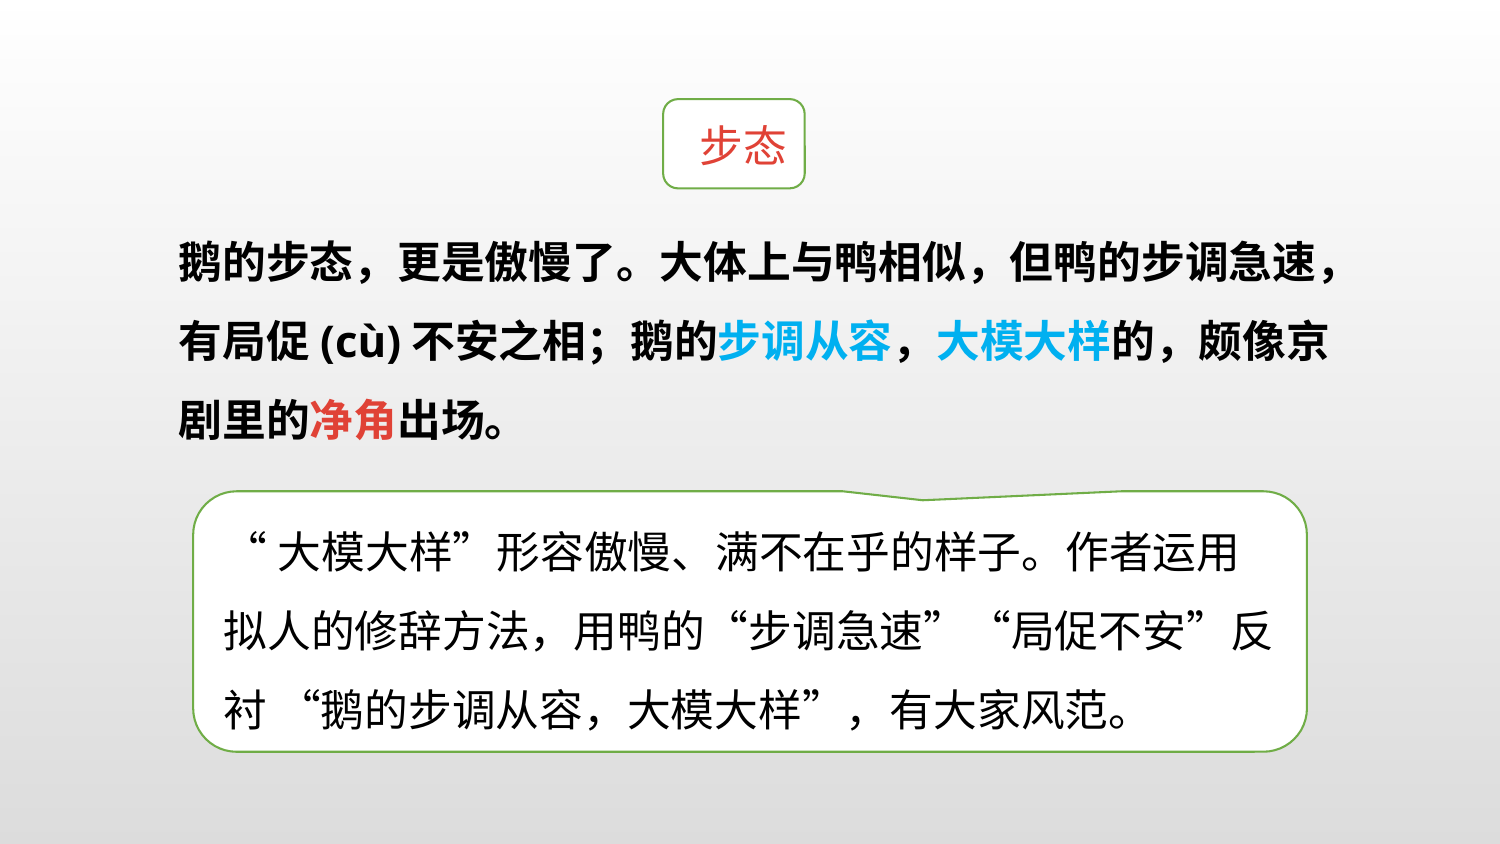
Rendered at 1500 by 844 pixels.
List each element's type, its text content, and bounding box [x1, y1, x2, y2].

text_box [663, 99, 805, 189]
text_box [193, 491, 1307, 752]
text_box 鹅的步态，更是傲慢了。大体上与鸭相似，但鸭的步调急速，有局促(cù)不安之相；鹅的步调从容，大模大样的，颇像京剧里的净角出场。 [167, 202, 1368, 451]
